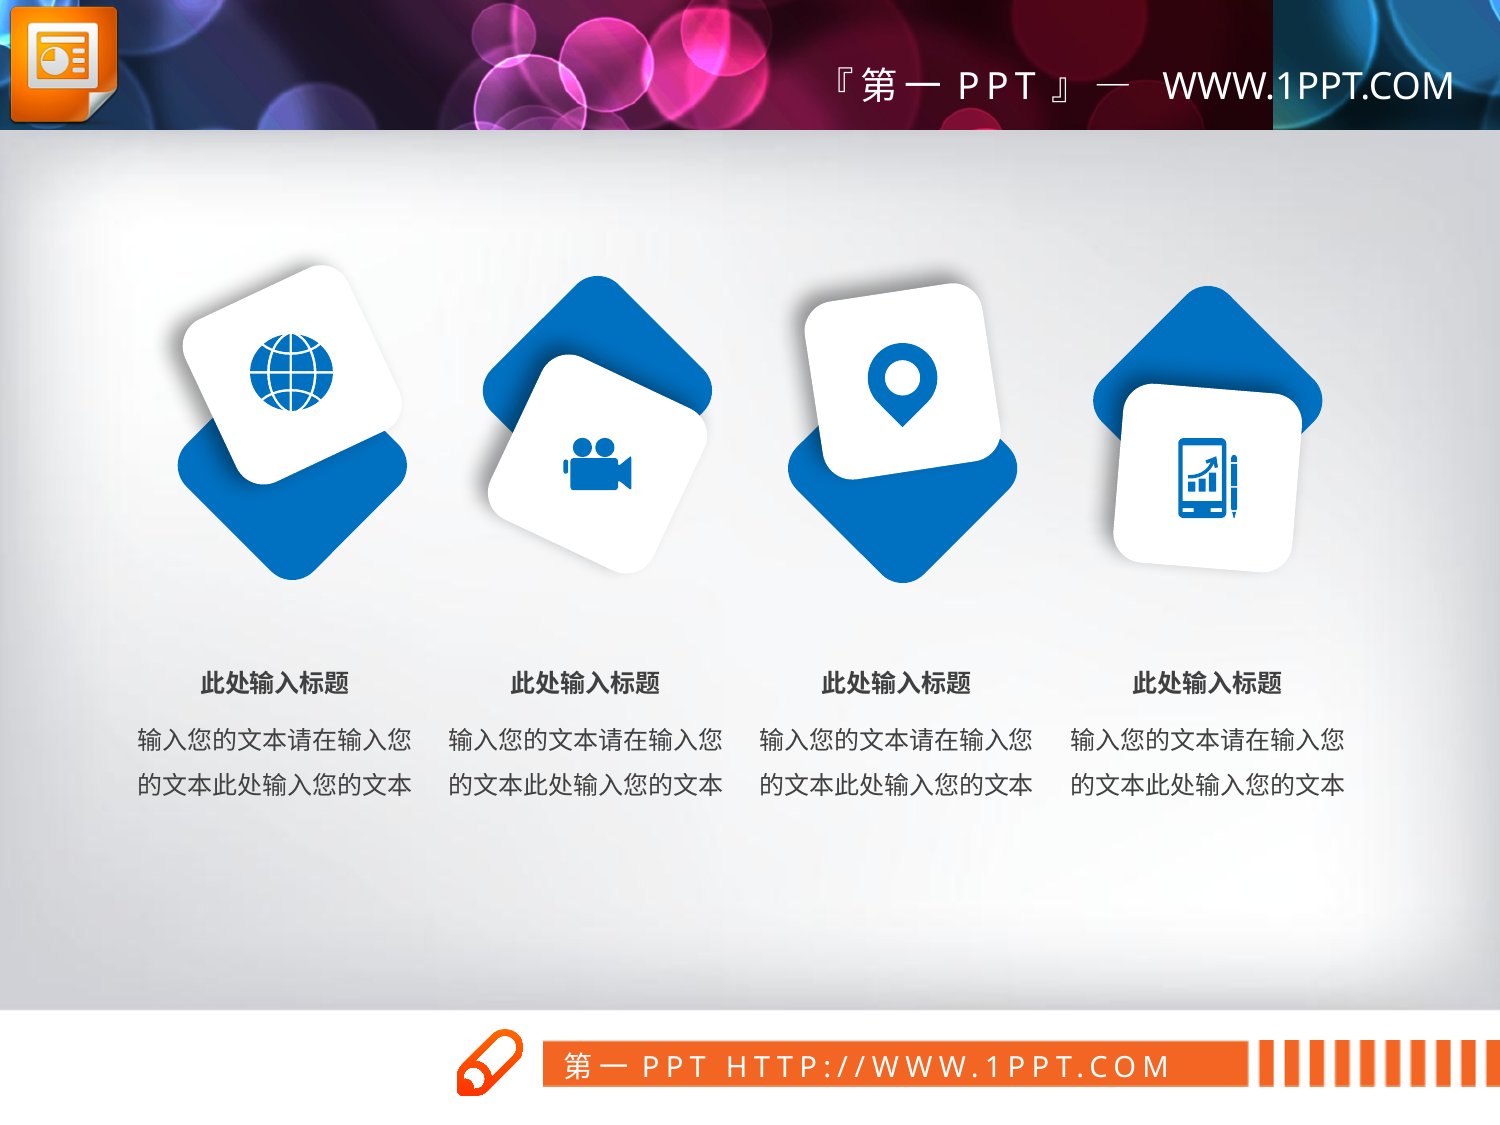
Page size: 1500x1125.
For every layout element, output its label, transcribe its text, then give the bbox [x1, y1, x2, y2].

text_box 此处输入标题 输入您的文本请在输入您的文本此处输入您的文本 [112, 645, 423, 799]
text_box 此处输入标题 输入您的文本请在输入您的文本此处输入您的文本 [734, 645, 1045, 799]
text_box 此处输入标题 输入您的文本请在输入您的文本此处输入您的文本 [1045, 645, 1371, 799]
text_box [482, 275, 713, 414]
text_box [1093, 285, 1323, 430]
text_box [177, 435, 407, 580]
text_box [507, 374, 688, 554]
picture [543, 1040, 1500, 1087]
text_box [202, 284, 383, 465]
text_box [812, 291, 993, 472]
text_box 此处输入标题 输入您的文本请在输入您的文本此处输入您的文本 [423, 645, 734, 799]
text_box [1117, 388, 1298, 568]
picture [0, 0, 1500, 1012]
text_box [788, 438, 1018, 584]
